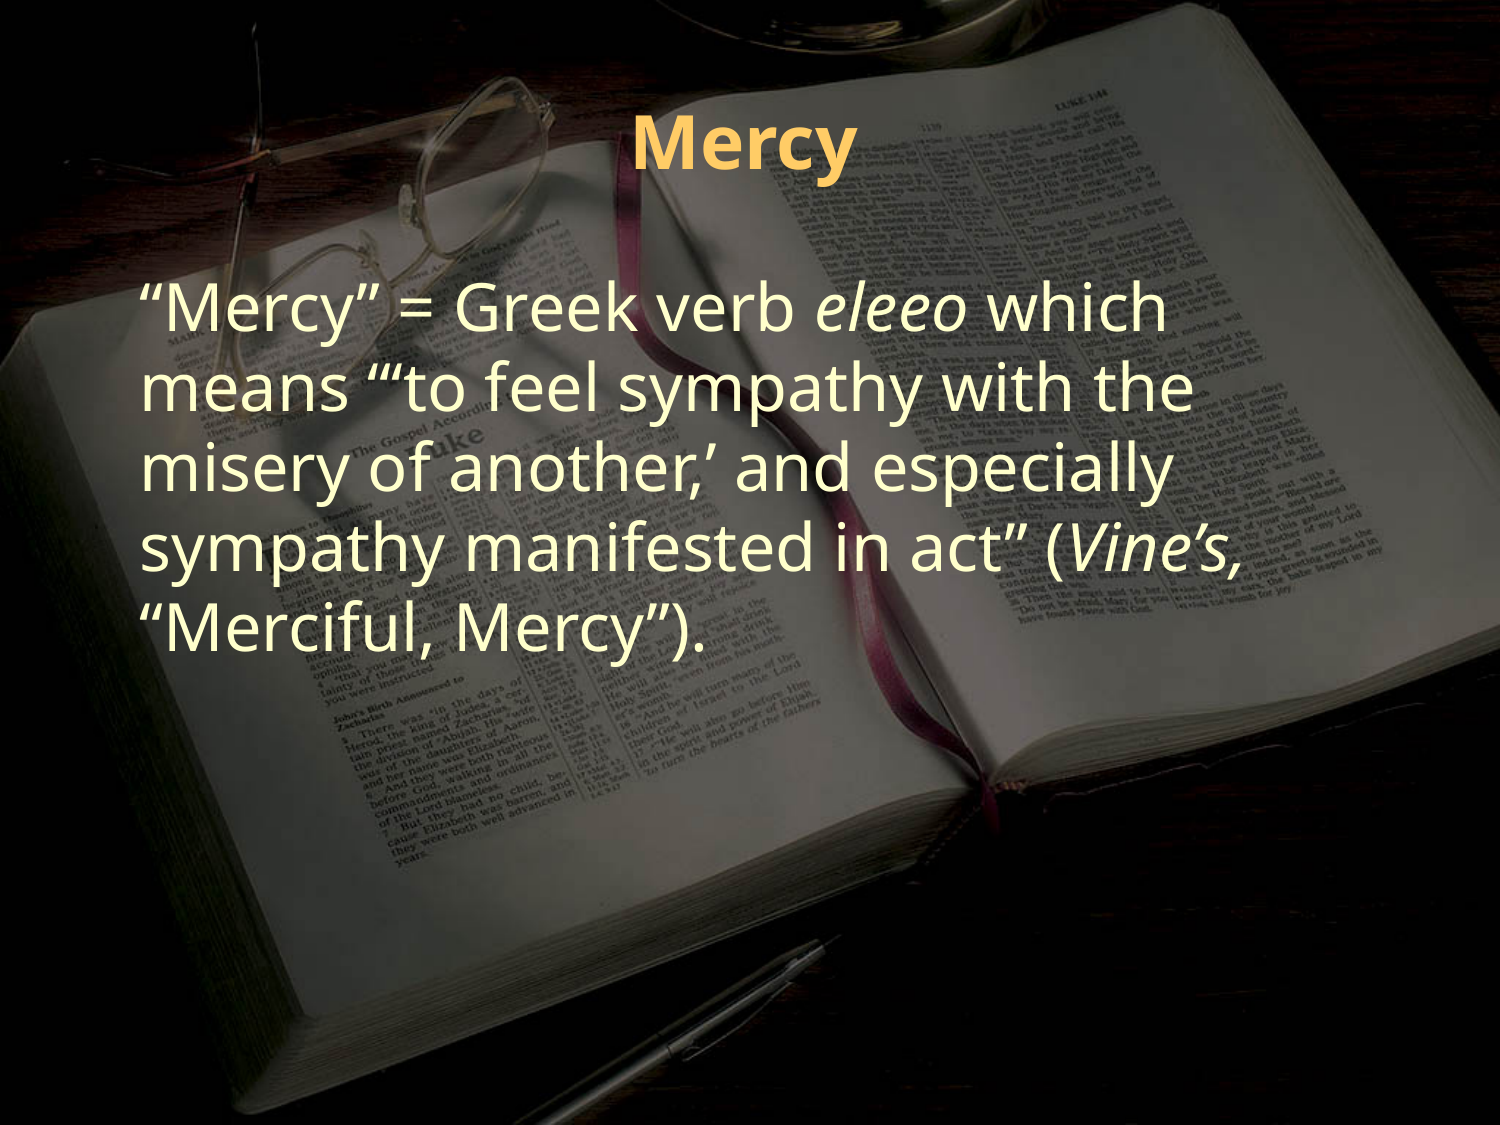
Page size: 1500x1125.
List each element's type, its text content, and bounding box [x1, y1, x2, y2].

text_box Mercy “Mercy” = Greek verb eleeo which means “‘to feel sympathy with the misery of another,’ and especially sympathy manifested in act” (Vine’s, “Merciful, Mercy”). [125, 87, 1363, 752]
picture [0, 0, 1500, 1125]
